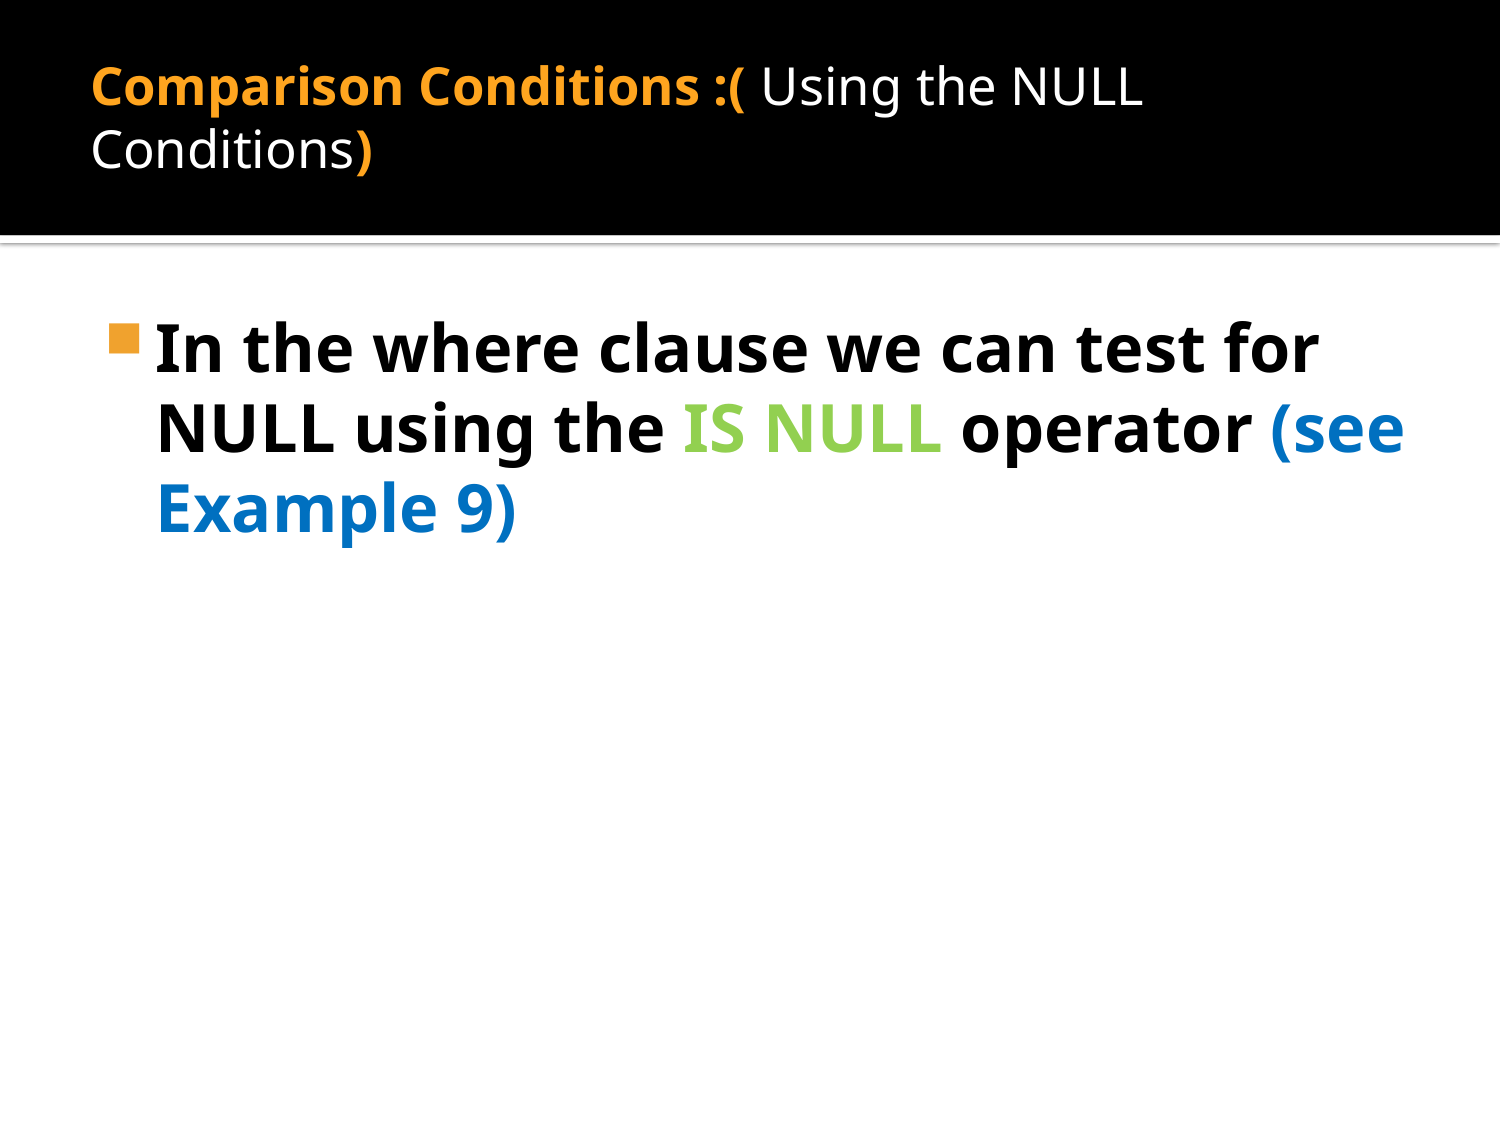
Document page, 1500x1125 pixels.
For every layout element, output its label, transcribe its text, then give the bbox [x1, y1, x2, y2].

list In the where clause we can test for NULL using the IS NULL operator (see Example 9) [74, 290, 1426, 1051]
title Comparison Conditions :( Using the NULL Conditions) [75, 44, 1425, 250]
